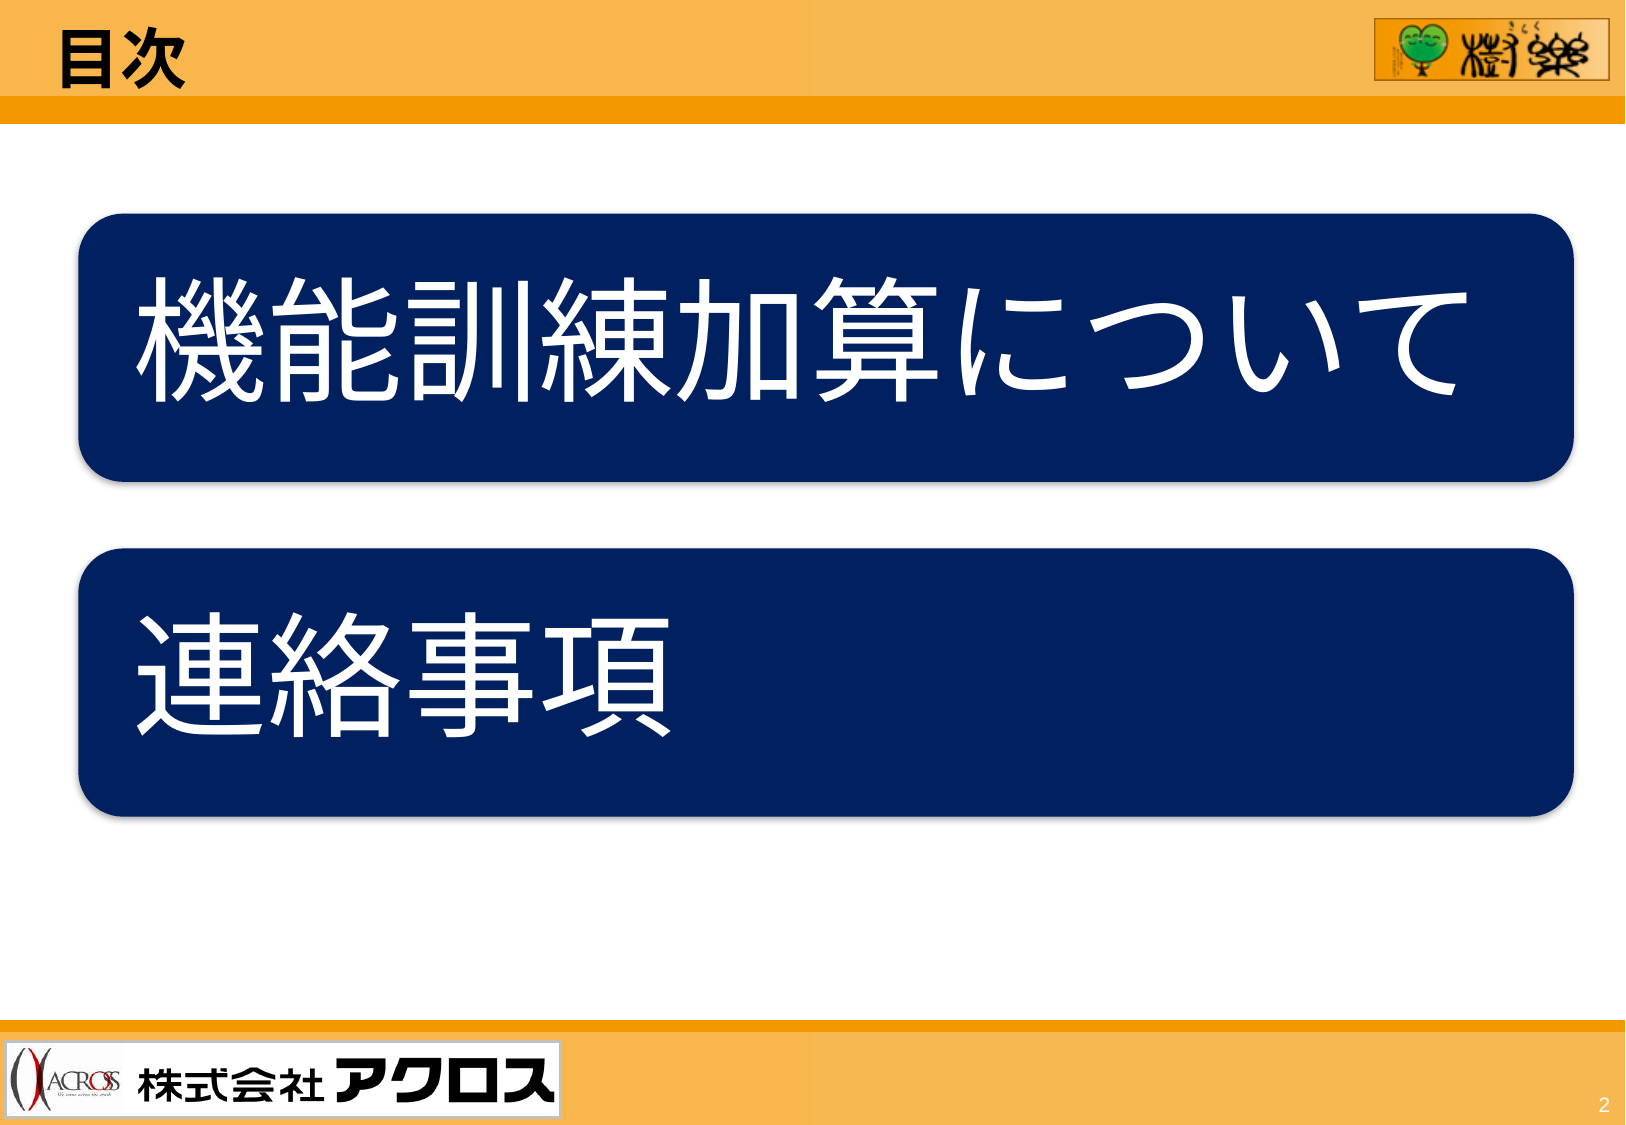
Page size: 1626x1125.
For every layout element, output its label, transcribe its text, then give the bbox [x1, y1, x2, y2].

slide_number 2 [1452, 1082, 1625, 1125]
picture [0, 0, 1625, 124]
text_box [78, 138, 1575, 923]
text_box 目次 [38, 0, 982, 96]
picture [0, 1020, 1625, 1125]
